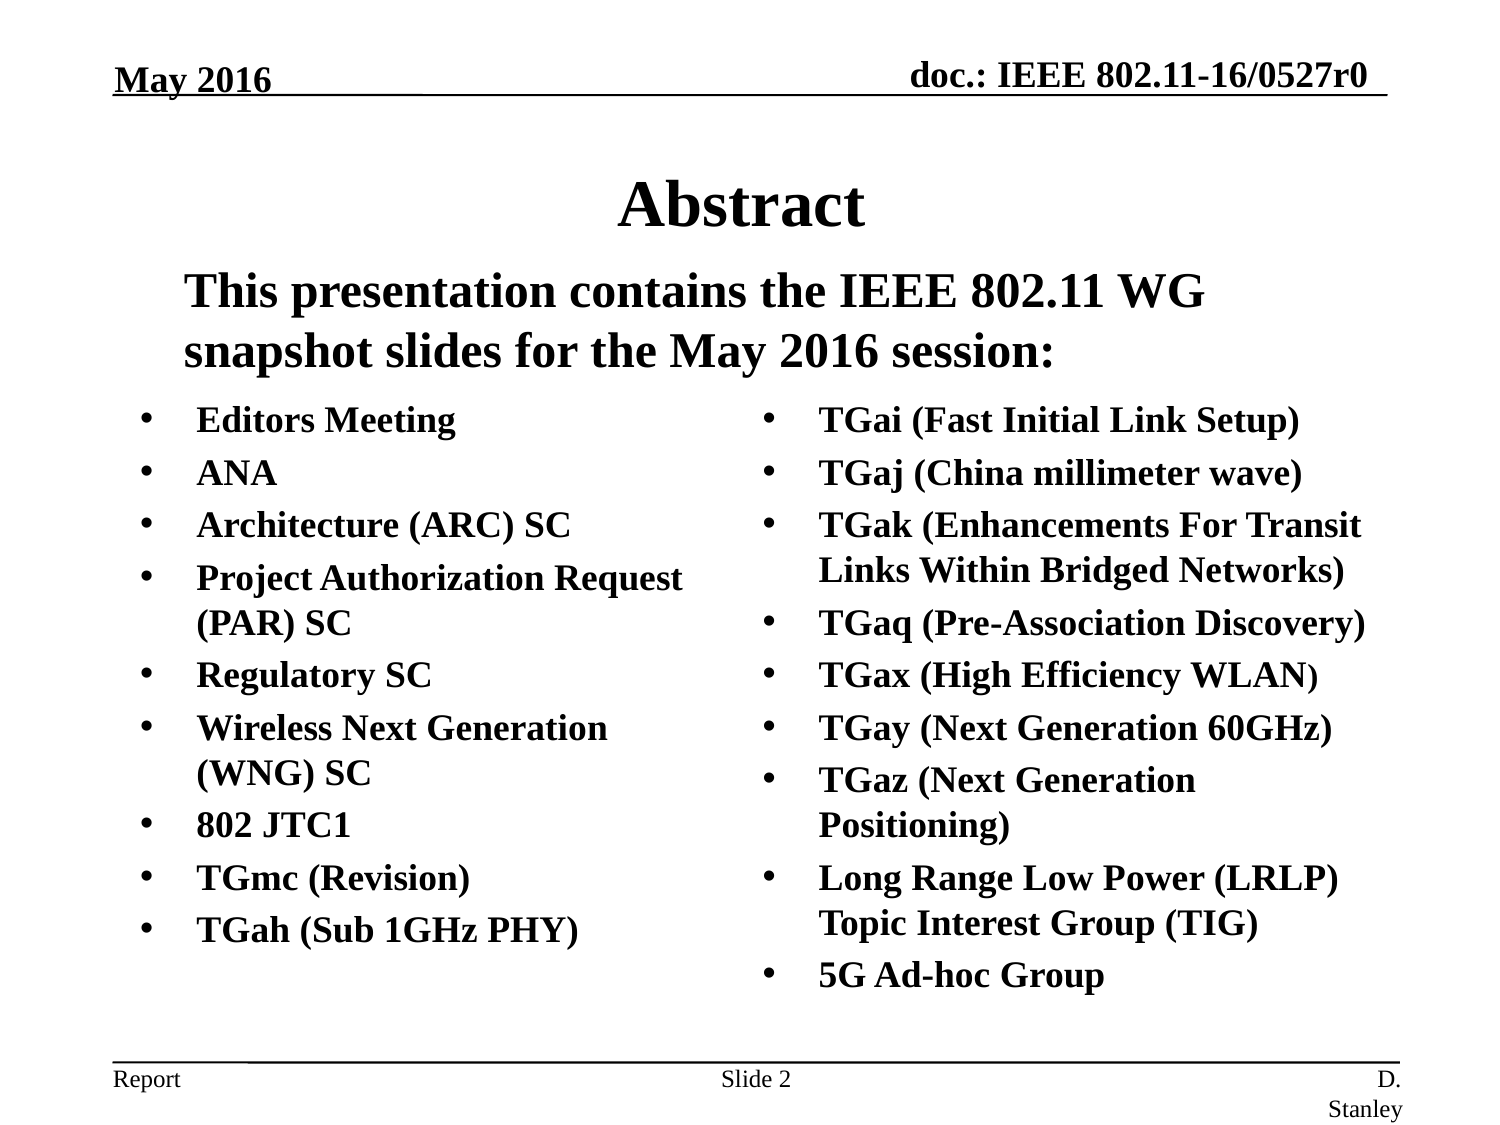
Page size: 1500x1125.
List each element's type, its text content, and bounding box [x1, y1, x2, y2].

slide_number Slide 2 [712, 1062, 800, 1093]
list This presentation contains the IEEE 802.11 WG snapshot slides for the May 2016 session: [112, 249, 1388, 388]
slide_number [114, 54, 335, 100]
footer D. Stanley, HP Enterprise [1325, 1062, 1402, 1093]
text_box Editors Meeting ANA Architecture (ARC) SC Project Authorization Request (PAR) SC Regulatory SC Wireless Next Generation (WNG) SC 802 JTC1 TGmc (Revision) TGah (Sub 1GHz PHY) TGai (Fast Initial Link Setup) TGaj (China millimeter wave) TGak (Enhancements For Transit Links Within Bridged Networks) TGaq (Pre-Association Discovery) TGax (High Efficiency WLAN) TGay (Next Generation 60GHz) TGaz (Next Generation Positioning) Long Range Low Power (LRLP) Topic Interest Group (TIG) 5G Ad-hoc Group [124, 387, 1400, 1025]
title Abstract [112, 112, 1388, 249]
